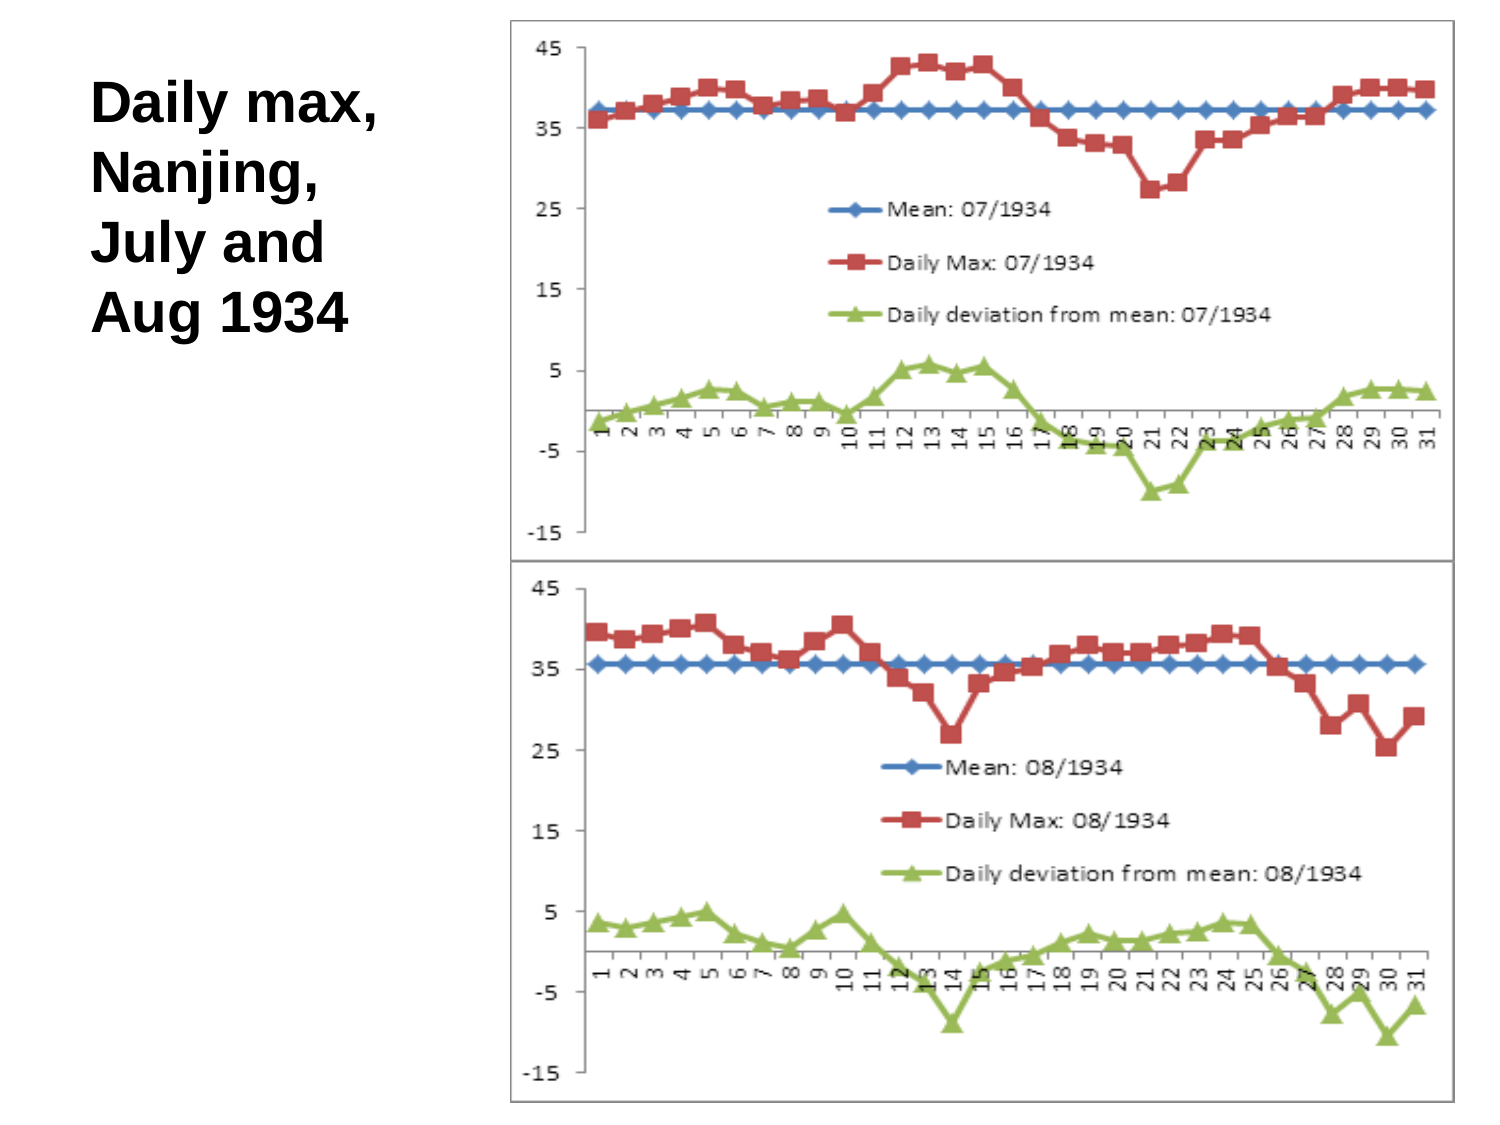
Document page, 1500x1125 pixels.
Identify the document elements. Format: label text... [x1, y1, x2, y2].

title Daily max, Nanjing, July and Aug 1934 [75, 45, 424, 359]
picture [510, 20, 1455, 1103]
